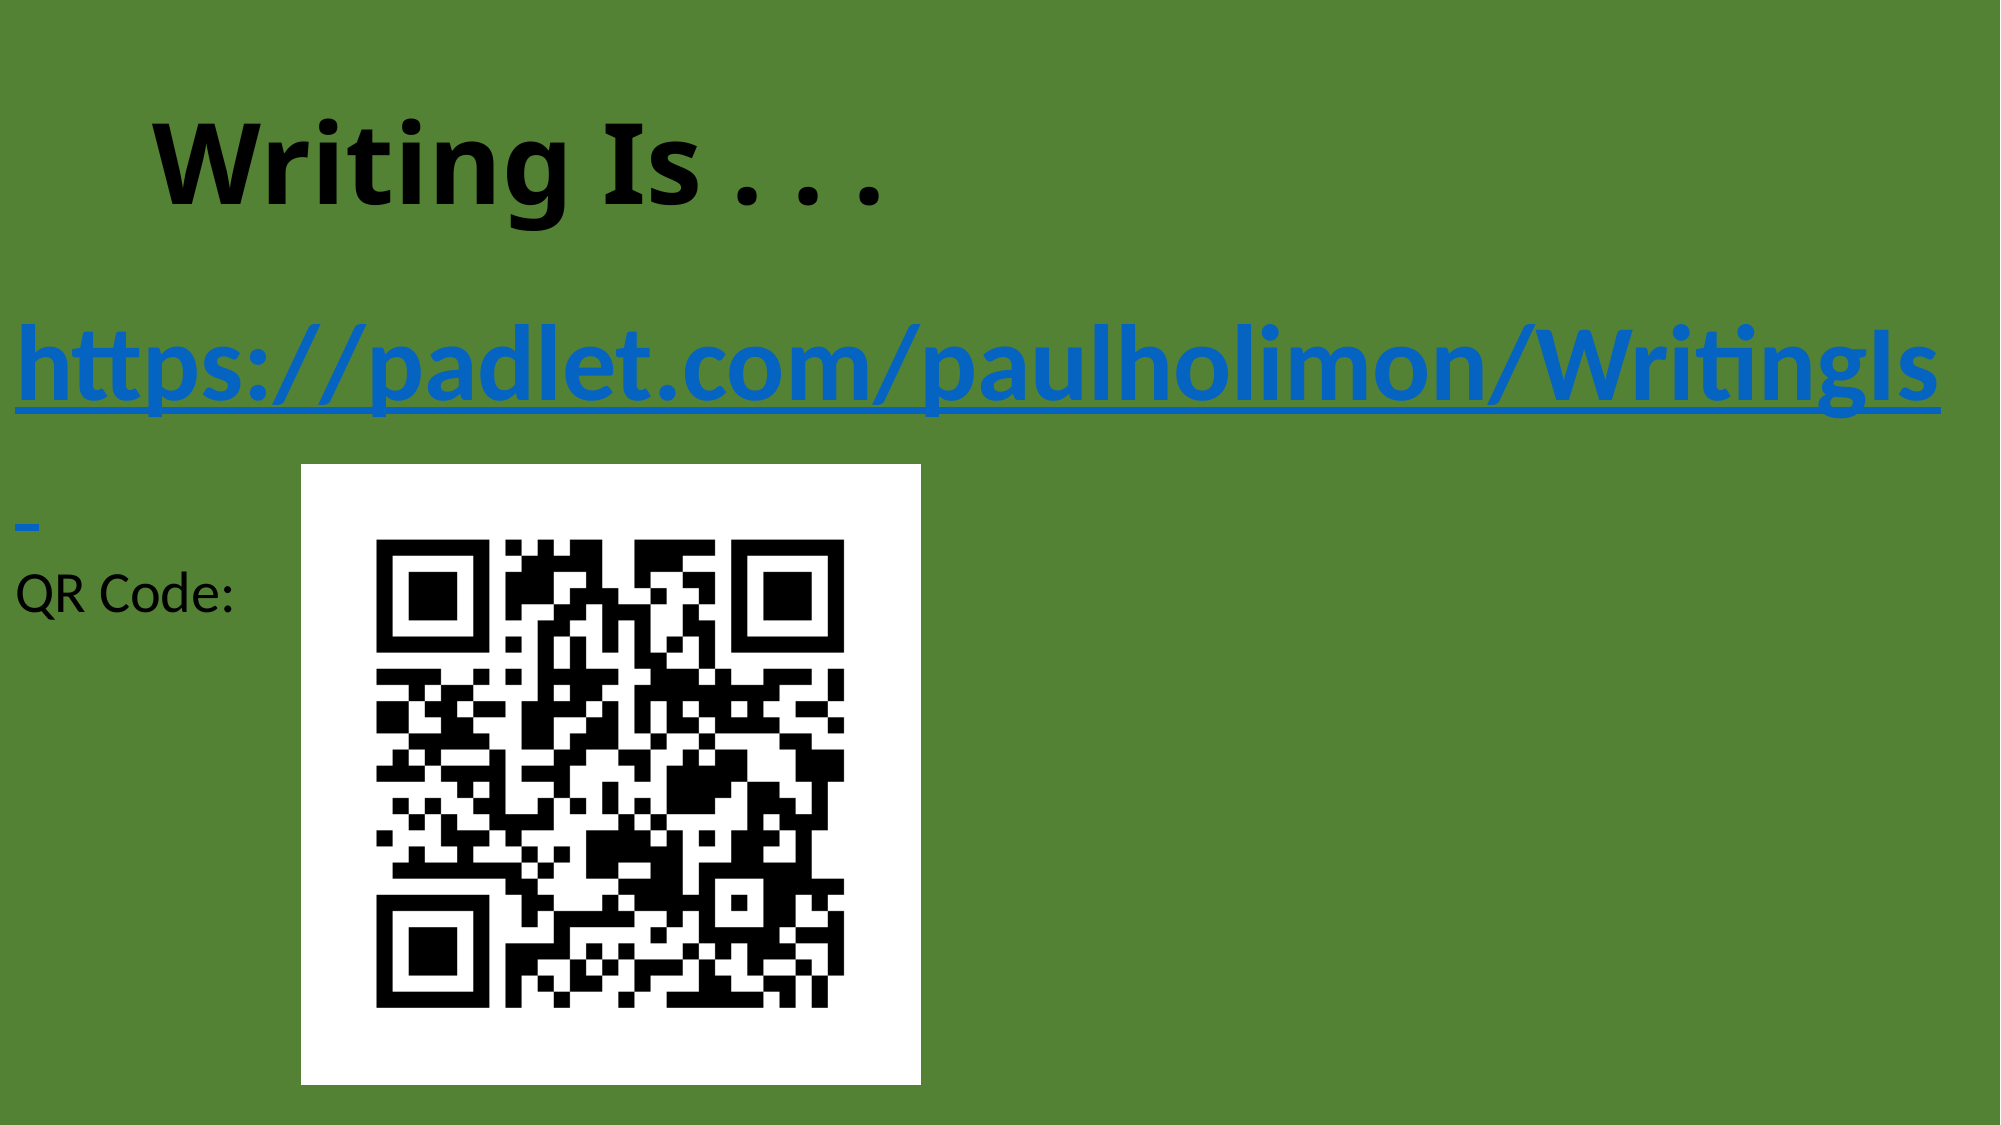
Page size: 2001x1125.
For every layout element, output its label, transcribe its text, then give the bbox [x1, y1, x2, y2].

picture [301, 464, 921, 1085]
list https://padlet.com/paulholimon/WritingIs QR Code: [0, 299, 1976, 1014]
title Writing Is . . . [137, 59, 1863, 278]
